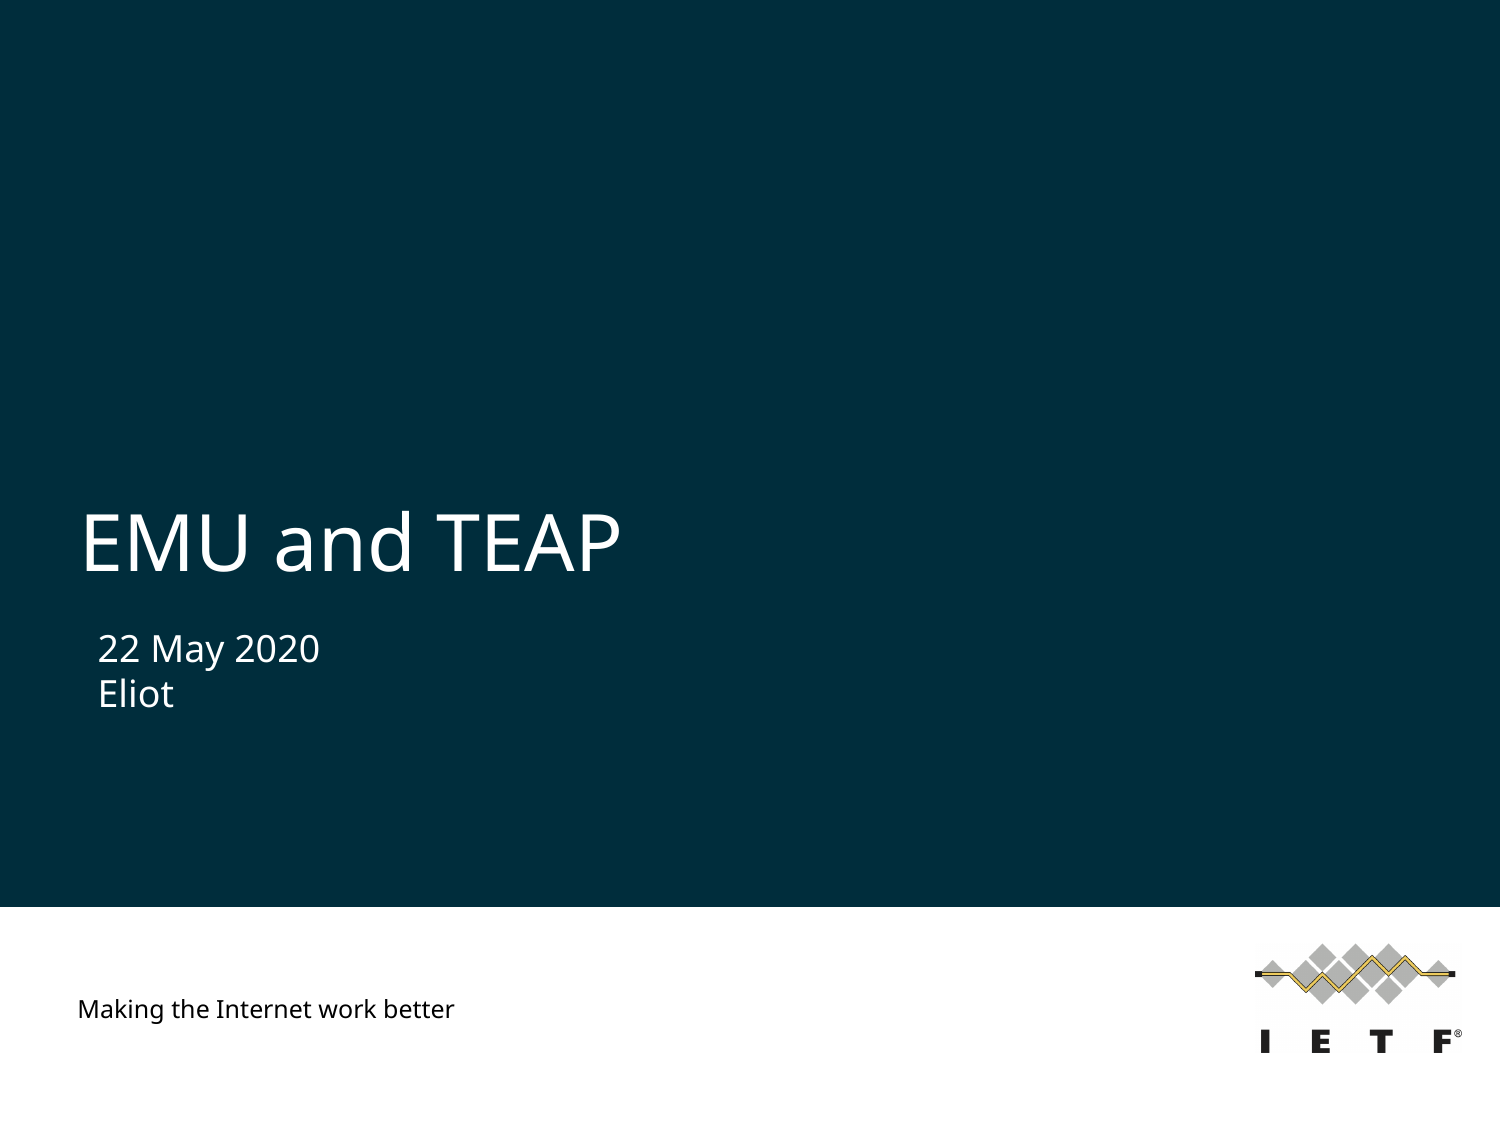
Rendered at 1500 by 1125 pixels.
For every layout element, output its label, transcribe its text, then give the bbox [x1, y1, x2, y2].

picture [1255, 943, 1462, 1053]
subtitle 22 May 2020 Eliot [64, 610, 1413, 705]
title EMU and TEAP [64, 397, 1413, 603]
